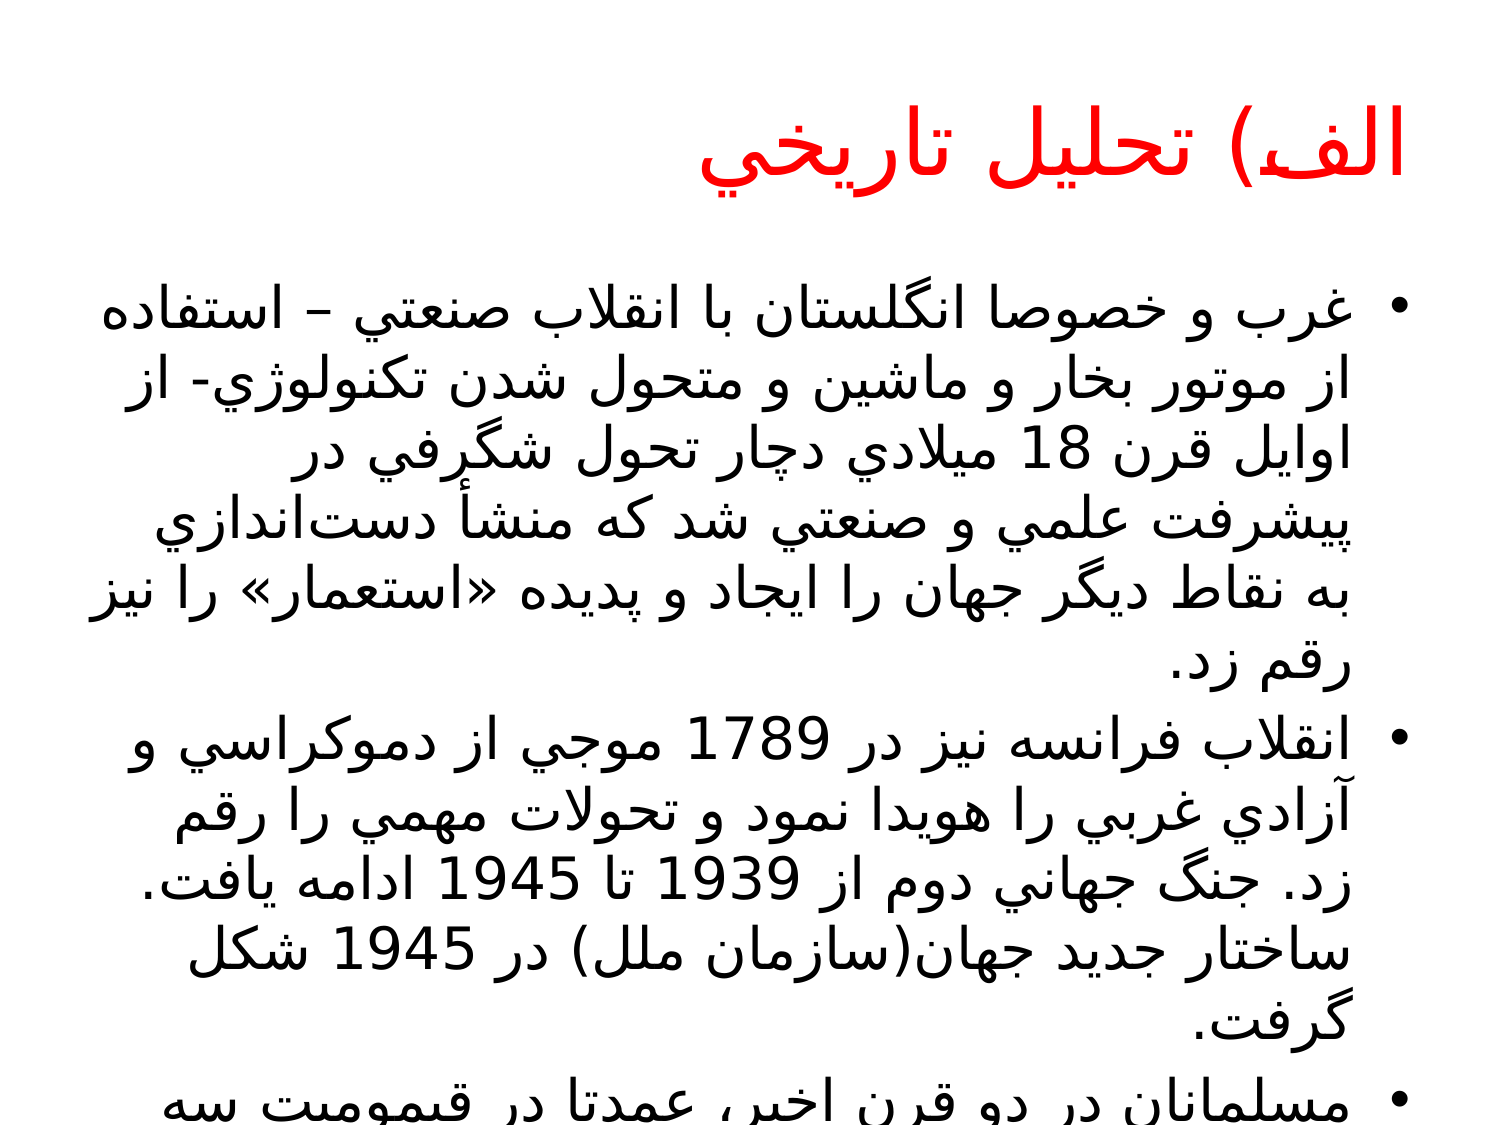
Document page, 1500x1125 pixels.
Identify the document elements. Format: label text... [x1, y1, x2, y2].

title الف) تحليل تاريخي [75, 45, 1425, 233]
list غرب و خصوصا انگلستان با انقلاب صنعتي – استفاده از موتور بخار و ماشين و متحول شدن تكنولوژي- از اوايل قرن 18 ميلادي دچار تحول شگرفي در پيشرفت علمي و صنعتي شد كه منشأ دست‌اندازي به نقاط ديگر جهان را ايجاد و پديده «استعمار» را نيز رقم زد. انقلاب فرانسه نيز در 1789 موجي از دموكراسي و آزادي غربي را هويدا نمود و تحولات مهمي را رقم زد. جنگ جهاني دوم از 1939 تا 1945 ادامه يافت. ساختار جديد جهان(سازمان ملل) در 1945 شكل گرفت. مسلمانان در دو قرن اخير، عمدتا در قيموميت سه امپراطوري: عثماني (در خاورميانه، شمال آفريقا و جنوب شرقي اروپا و قفقاز)، صفوي(در ايران بزرگ) و گوركاني(در هند – انقراض توسط انگلستان در 1857) بودند. [75, 262, 1425, 1005]
